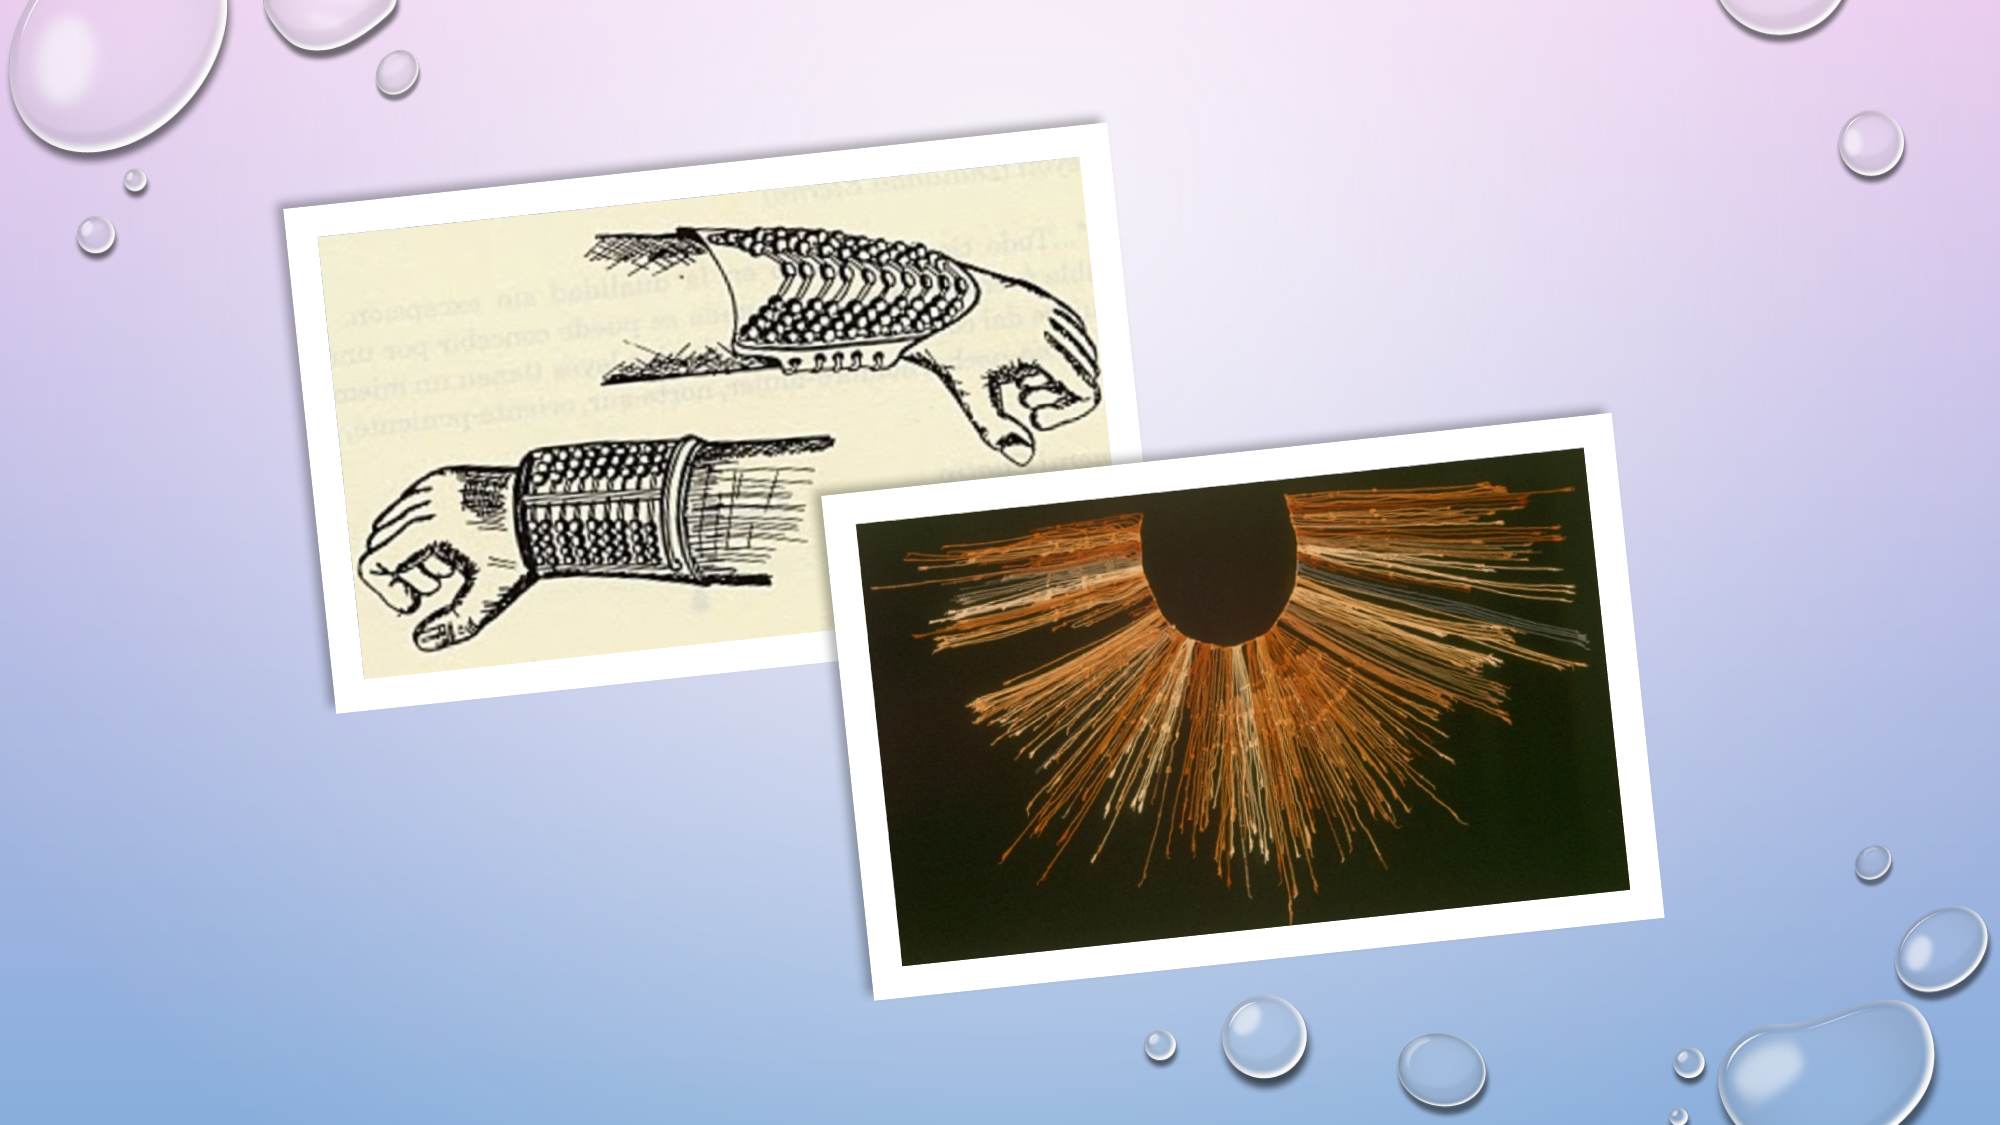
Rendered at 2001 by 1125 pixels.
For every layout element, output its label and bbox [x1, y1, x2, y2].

picture [0, 0, 2000, 1125]
list [338, 195, 1106, 641]
